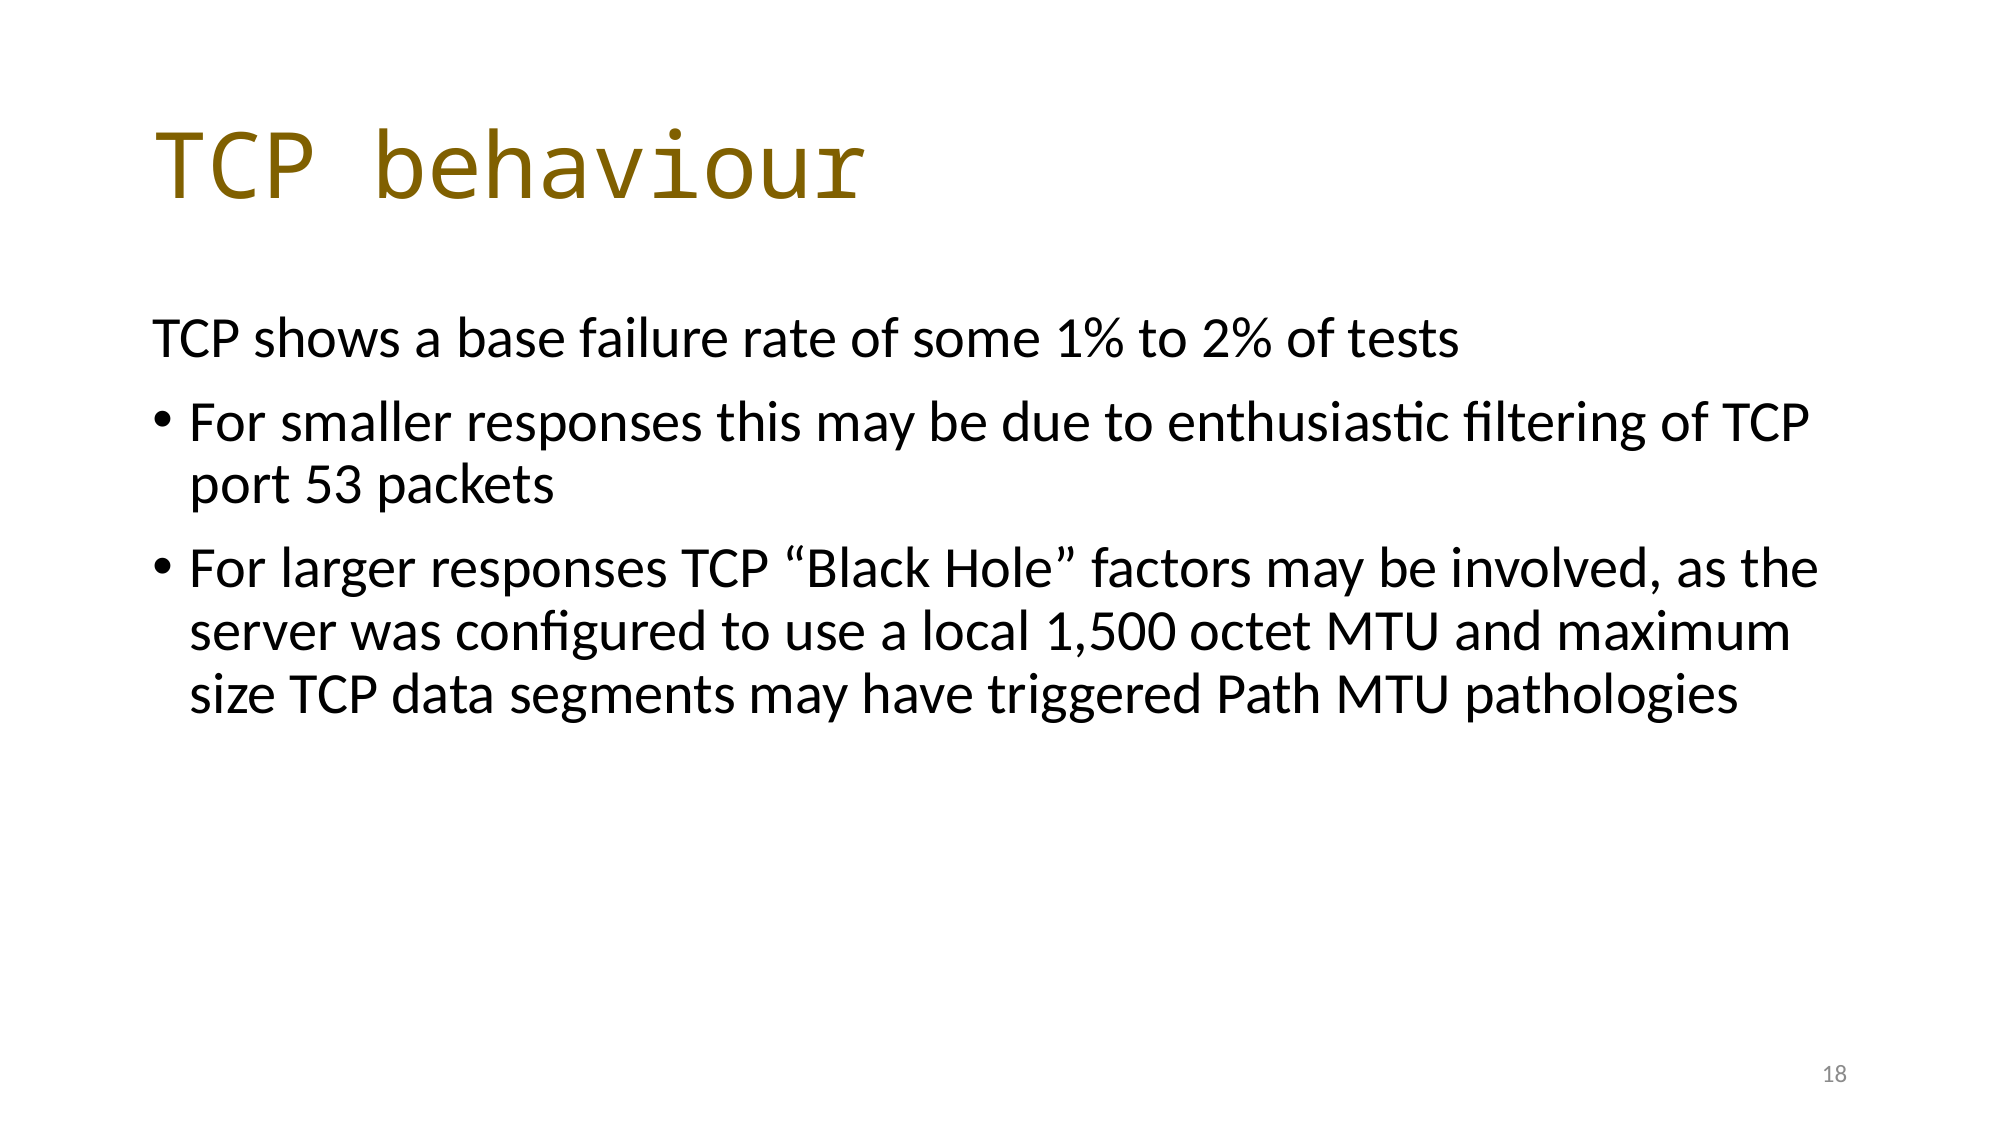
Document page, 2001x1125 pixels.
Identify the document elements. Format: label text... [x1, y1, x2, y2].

slide_number 18 [1412, 1042, 1863, 1103]
list TCP shows a base failure rate of some 1% to 2% of tests For smaller responses this may be due to enthusiastic filtering of TCP port 53 packets For larger responses TCP “Black Hole” factors may be involved, as the server was configured to use a local 1,500 octet MTU and maximum size TCP data segments may have triggered Path MTU pathologies [137, 299, 1863, 1014]
title TCP behaviour [137, 59, 1863, 278]
